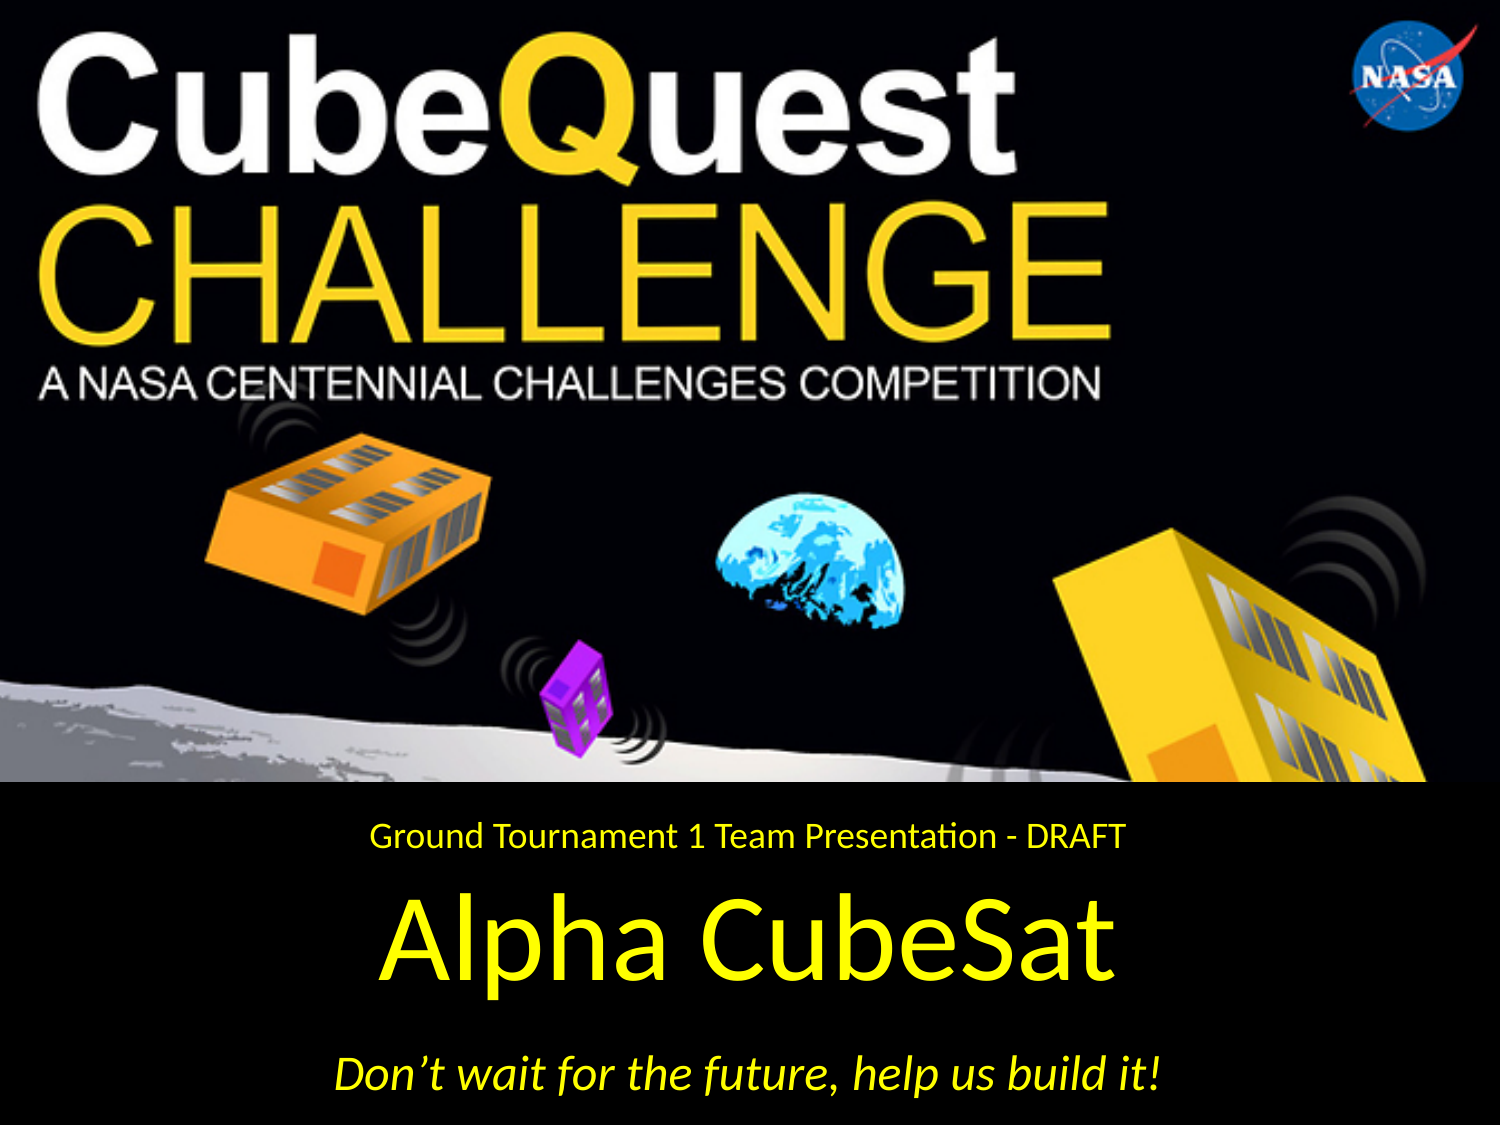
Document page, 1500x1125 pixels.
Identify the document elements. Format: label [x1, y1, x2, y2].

text_box [0, 0, 1500, 1125]
